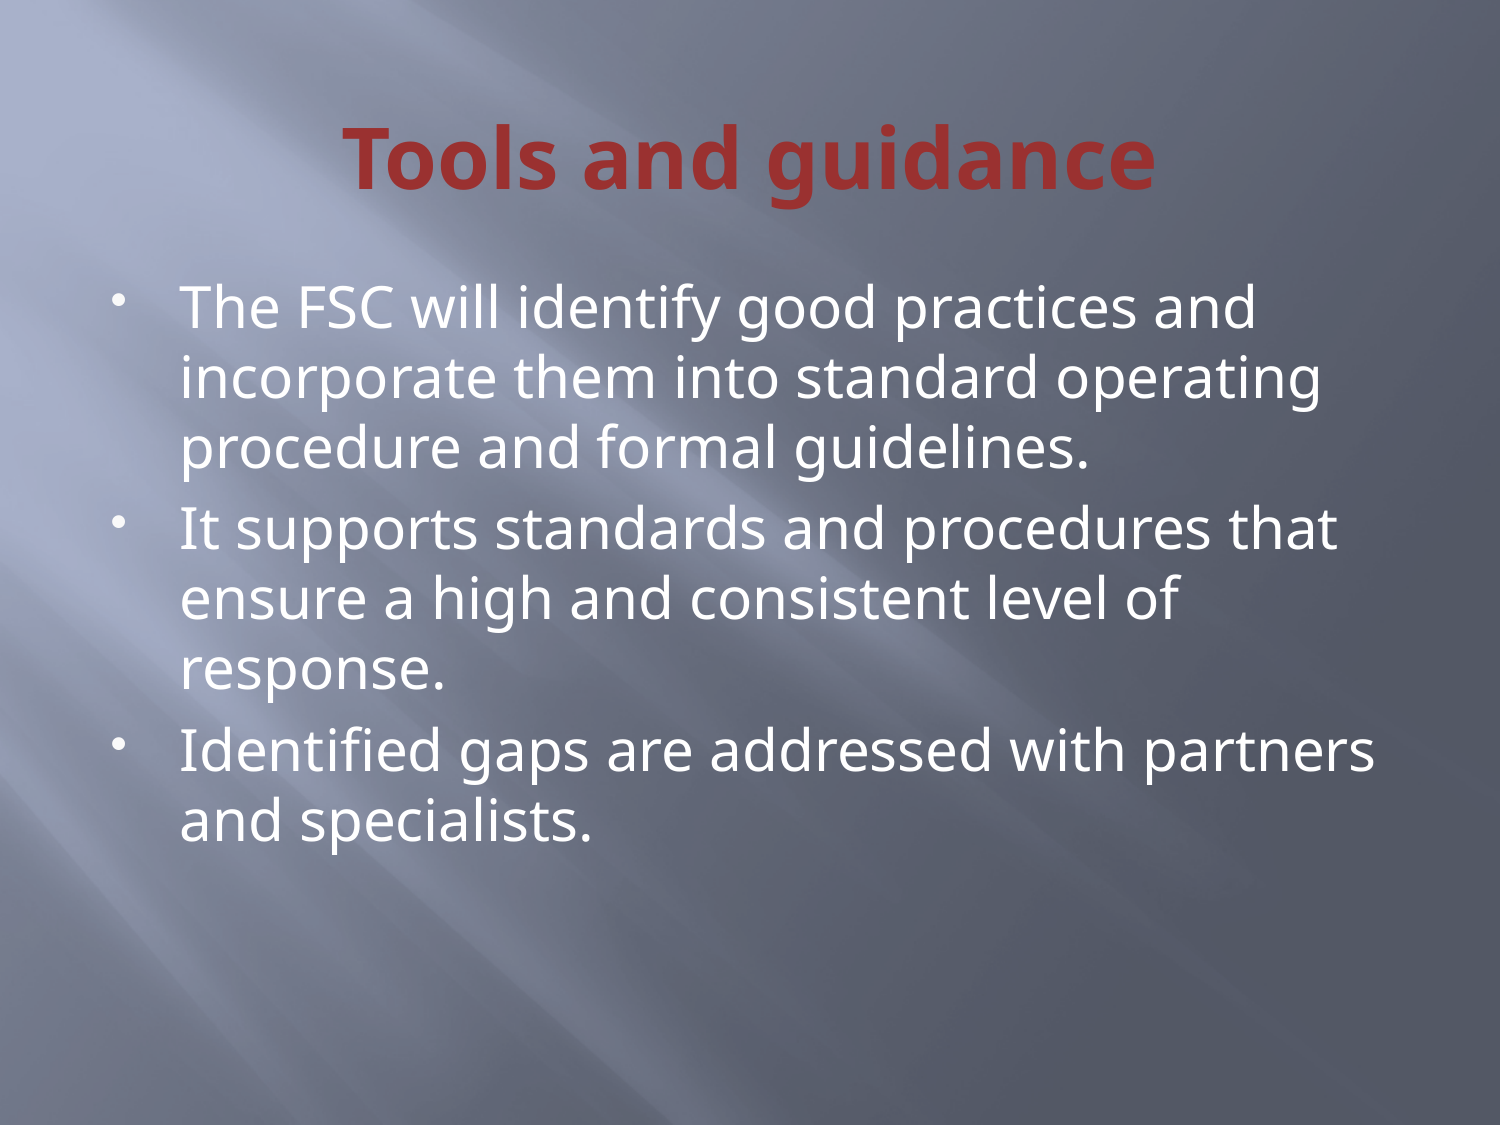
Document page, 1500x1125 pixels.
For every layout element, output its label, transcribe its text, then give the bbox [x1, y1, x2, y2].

list The FSC will identify good practices and incorporate them into standard operating procedure and formal guidelines. It supports standards and procedures that ensure a high and consistent level of response. Identified gaps are addressed with partners and specialists. [75, 262, 1425, 1035]
title Tools and guidance [75, 78, 1425, 233]
